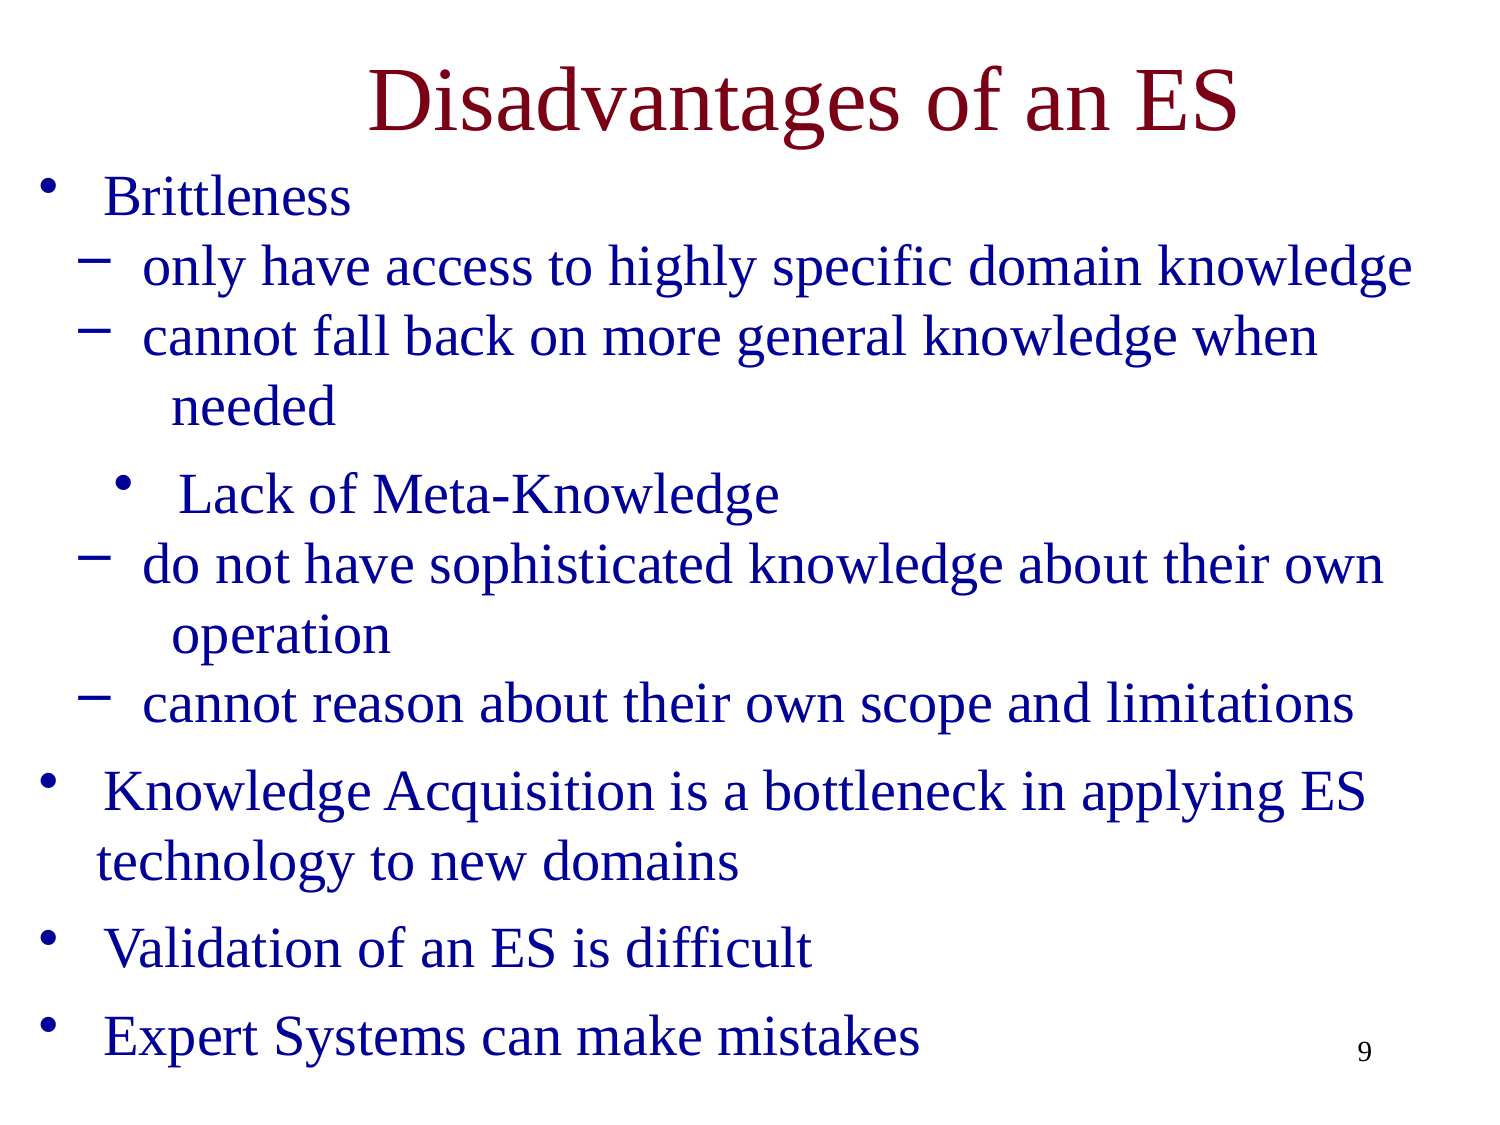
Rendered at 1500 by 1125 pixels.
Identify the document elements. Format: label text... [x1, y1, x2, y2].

title Disadvantages of an ES [184, 0, 1427, 149]
text_box Brittleness only have access to highly specific domain knowledge cannot fall back on more general knowledge when needed Lack of Meta-Knowledge do not have sophisticated knowledge about their own operation cannot reason about their own scope and limitations Knowledge Acquisition is a bottleneck in applying ES technology to new domains Validation of an ES is difficult Expert Systems can make mistakes [23, 149, 1429, 1075]
slide_number 9 [1074, 1024, 1388, 1101]
